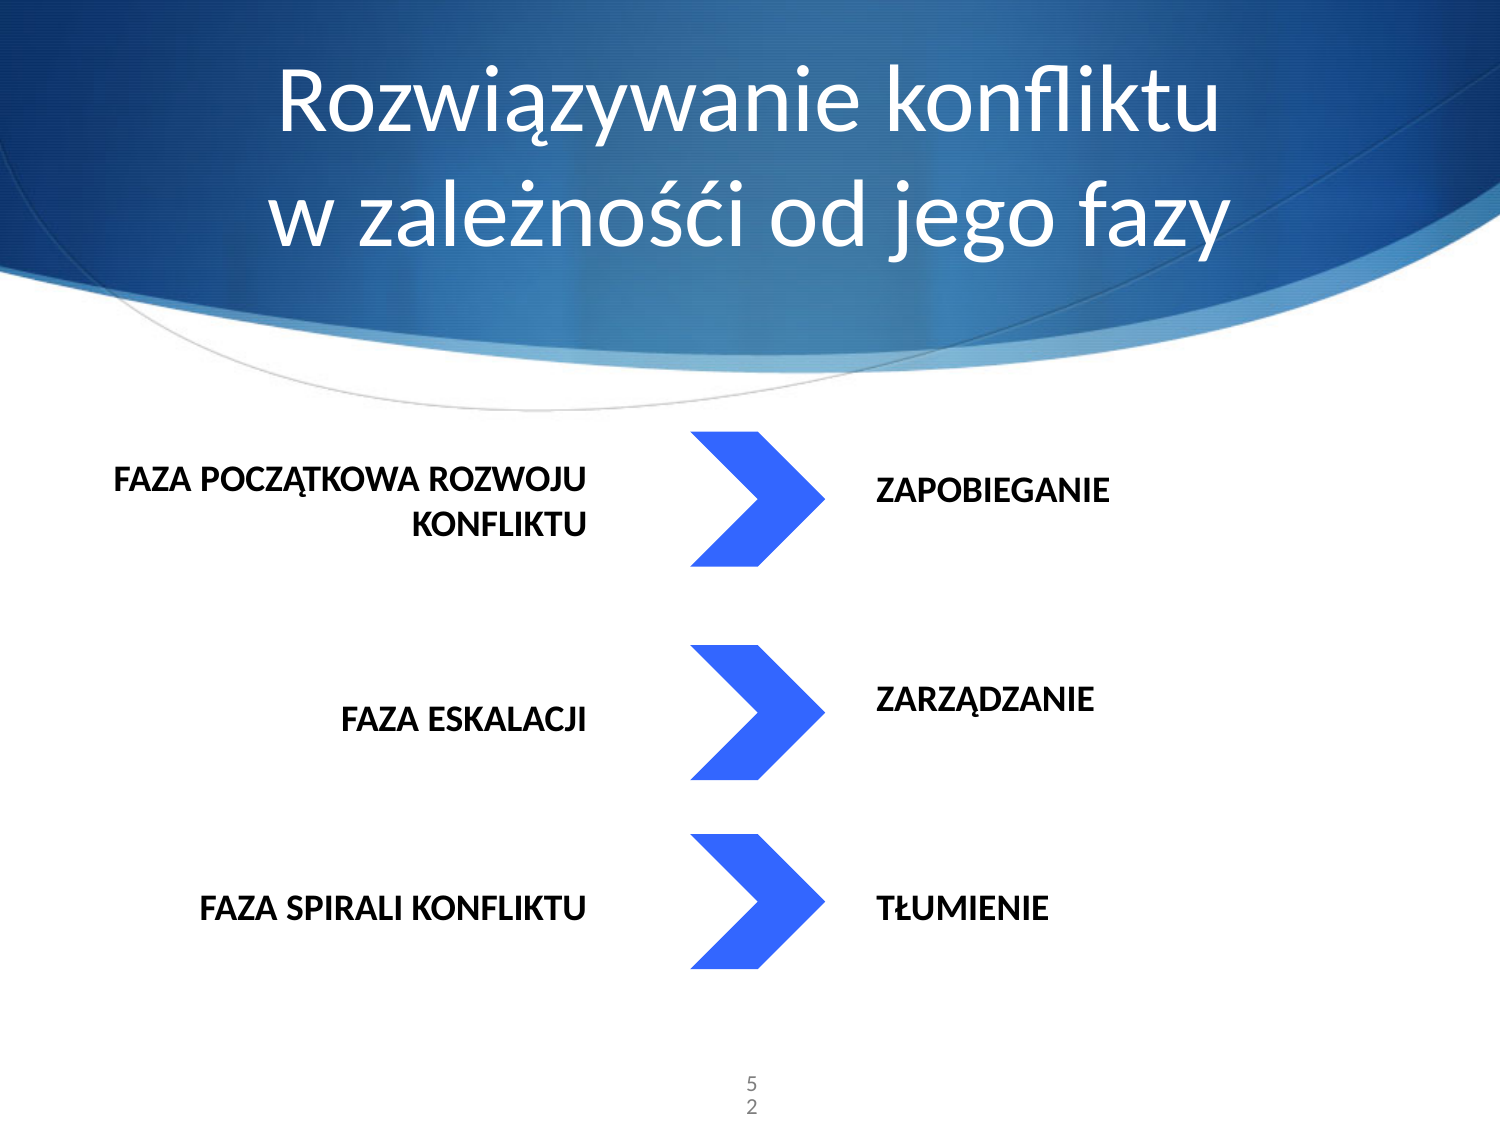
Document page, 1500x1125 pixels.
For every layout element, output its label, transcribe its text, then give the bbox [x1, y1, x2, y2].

text_box ZARZĄDZANIE [868, 665, 1408, 754]
picture [0, 0, 1500, 1125]
text_box TŁUMIENIE [868, 874, 1408, 963]
text_box FAZA ESKALACJI [75, 685, 603, 753]
text_box [690, 645, 826, 781]
slide_number 52 [730, 1062, 769, 1103]
text_box ZAPOBIEGANIE [868, 456, 1408, 544]
text_box FAZA SPIRALI KONFLIKTU [75, 874, 603, 992]
text_box [690, 834, 826, 970]
text_box FAZA POCZĄTKOWA ROZWOJU KONFLIKTU [75, 445, 603, 563]
text_box [690, 431, 826, 567]
title Rozwiązywanie konfliktu w zależnośći od jego fazy [75, 0, 1425, 301]
